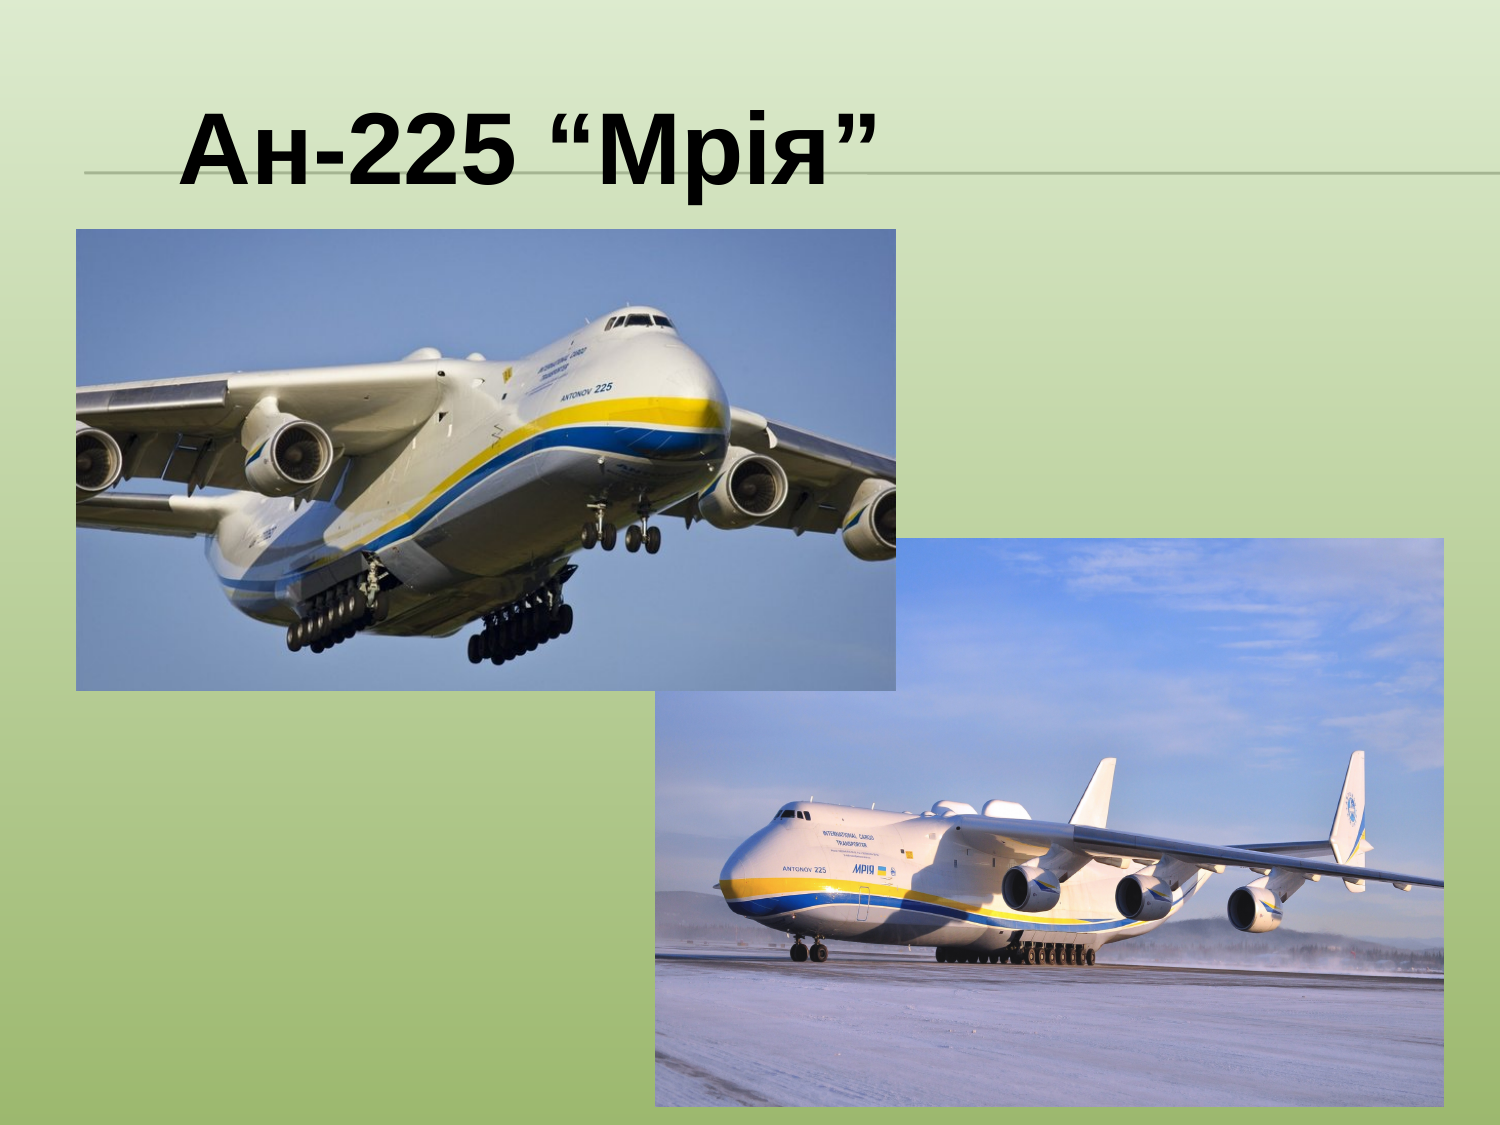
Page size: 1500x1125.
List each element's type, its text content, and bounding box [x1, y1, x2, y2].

picture [655, 538, 1444, 1108]
title Ан-225 “Мрія” [50, 75, 1475, 213]
picture [76, 229, 897, 691]
